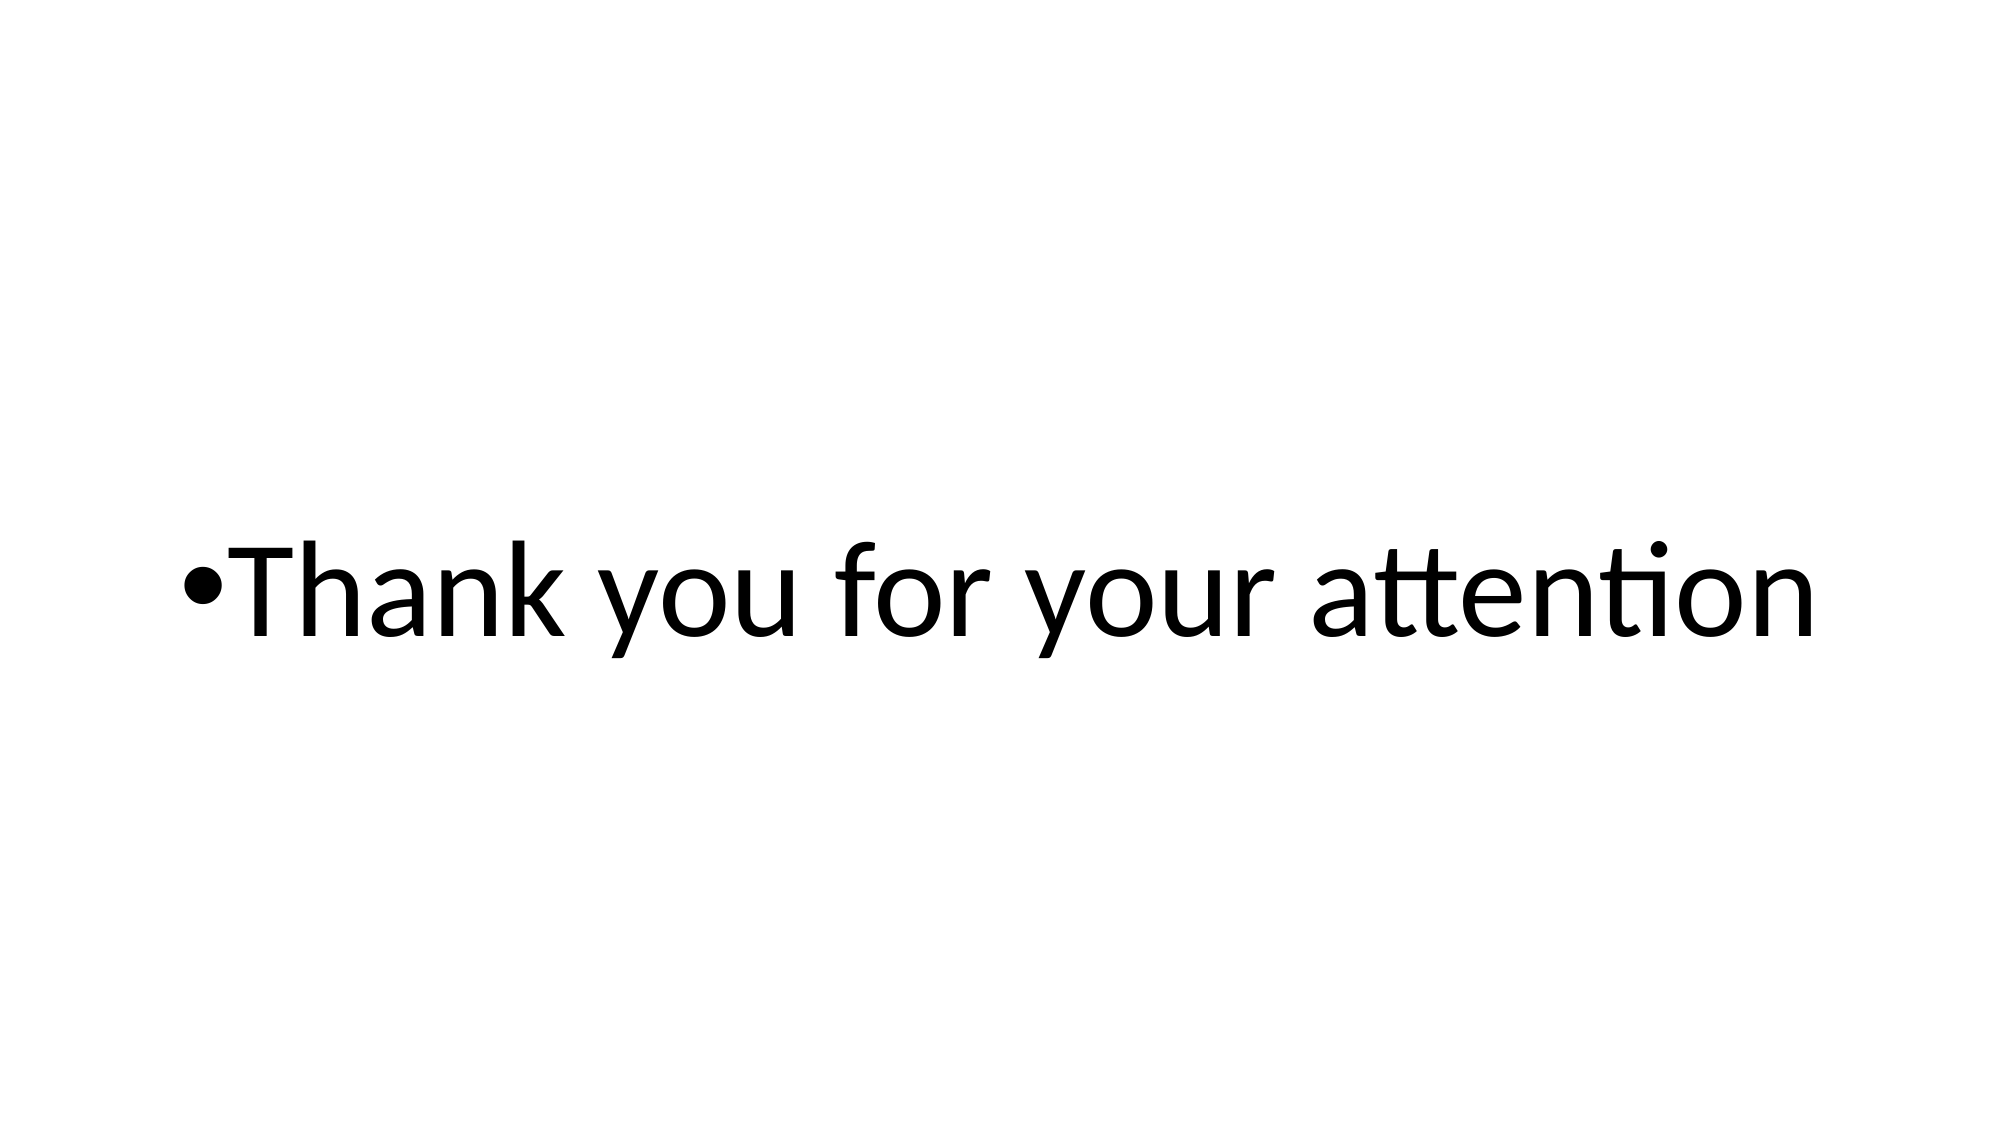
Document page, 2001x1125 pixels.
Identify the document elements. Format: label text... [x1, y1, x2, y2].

list Thank you for your attention [137, 510, 1863, 1014]
